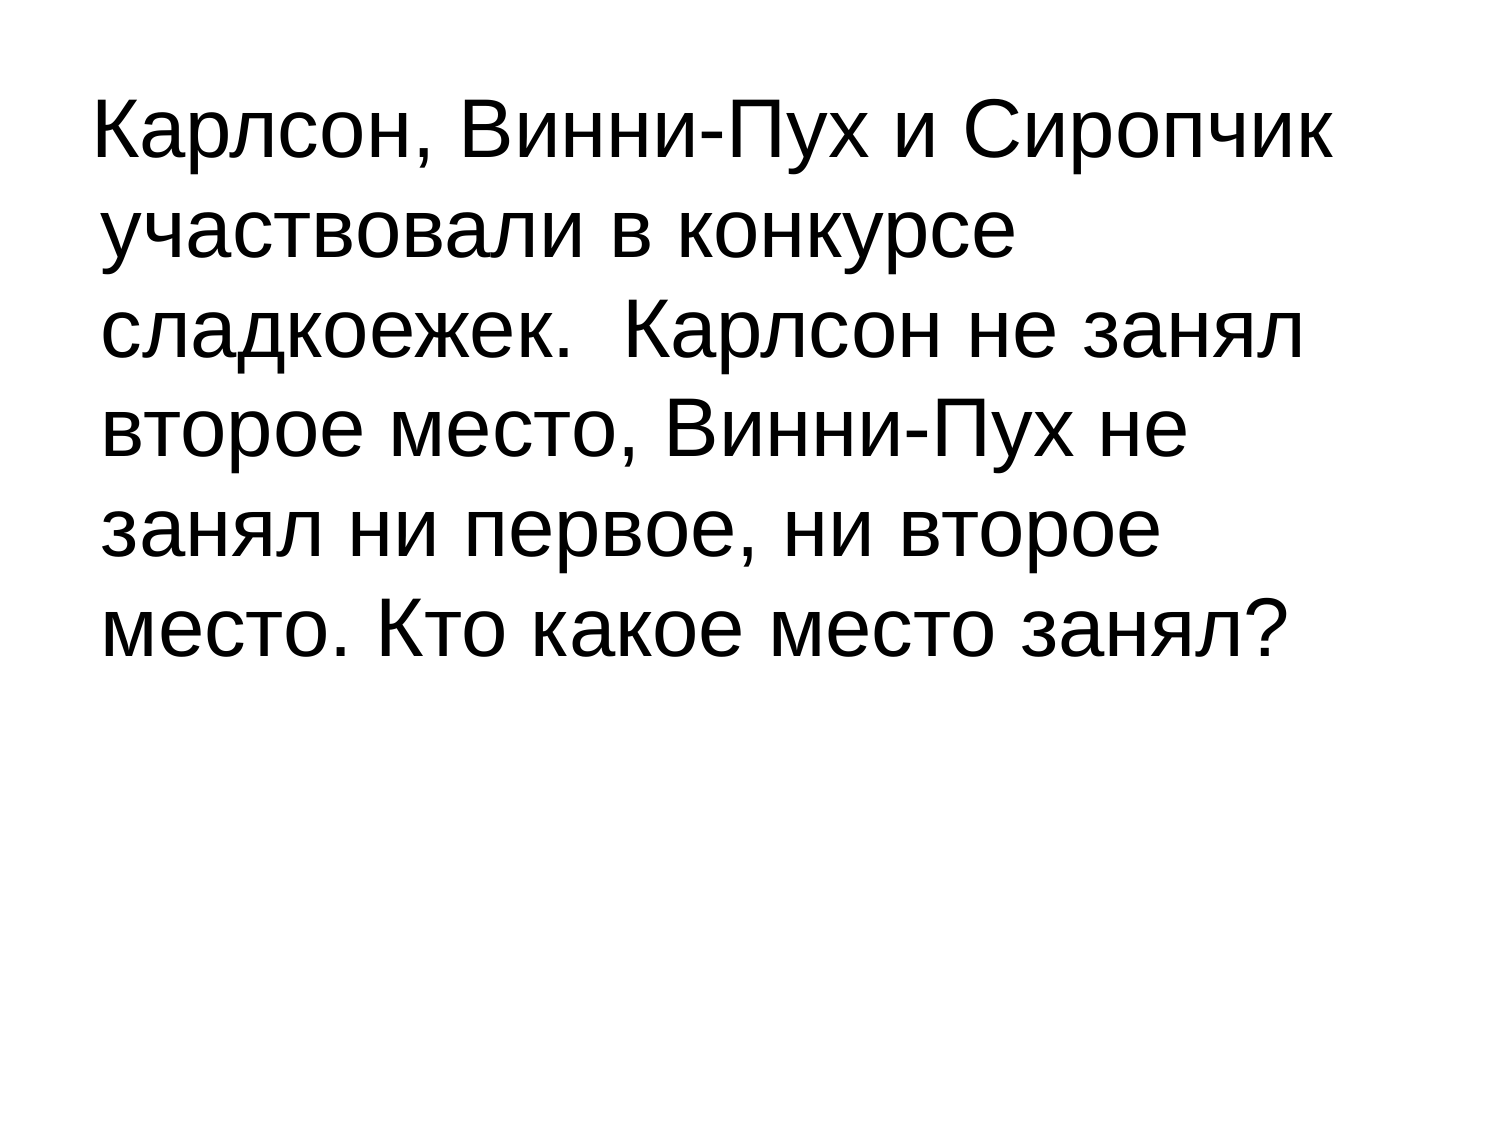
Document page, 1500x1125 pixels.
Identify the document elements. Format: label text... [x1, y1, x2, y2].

list Карлсон, Винни-Пух и Сиропчик участвовали в конкурсе сладкоежек. Карлсон не занял второе место, Винни-Пух не занял ни первое, ни второе место. Кто какое место занял? [29, 66, 1447, 1083]
